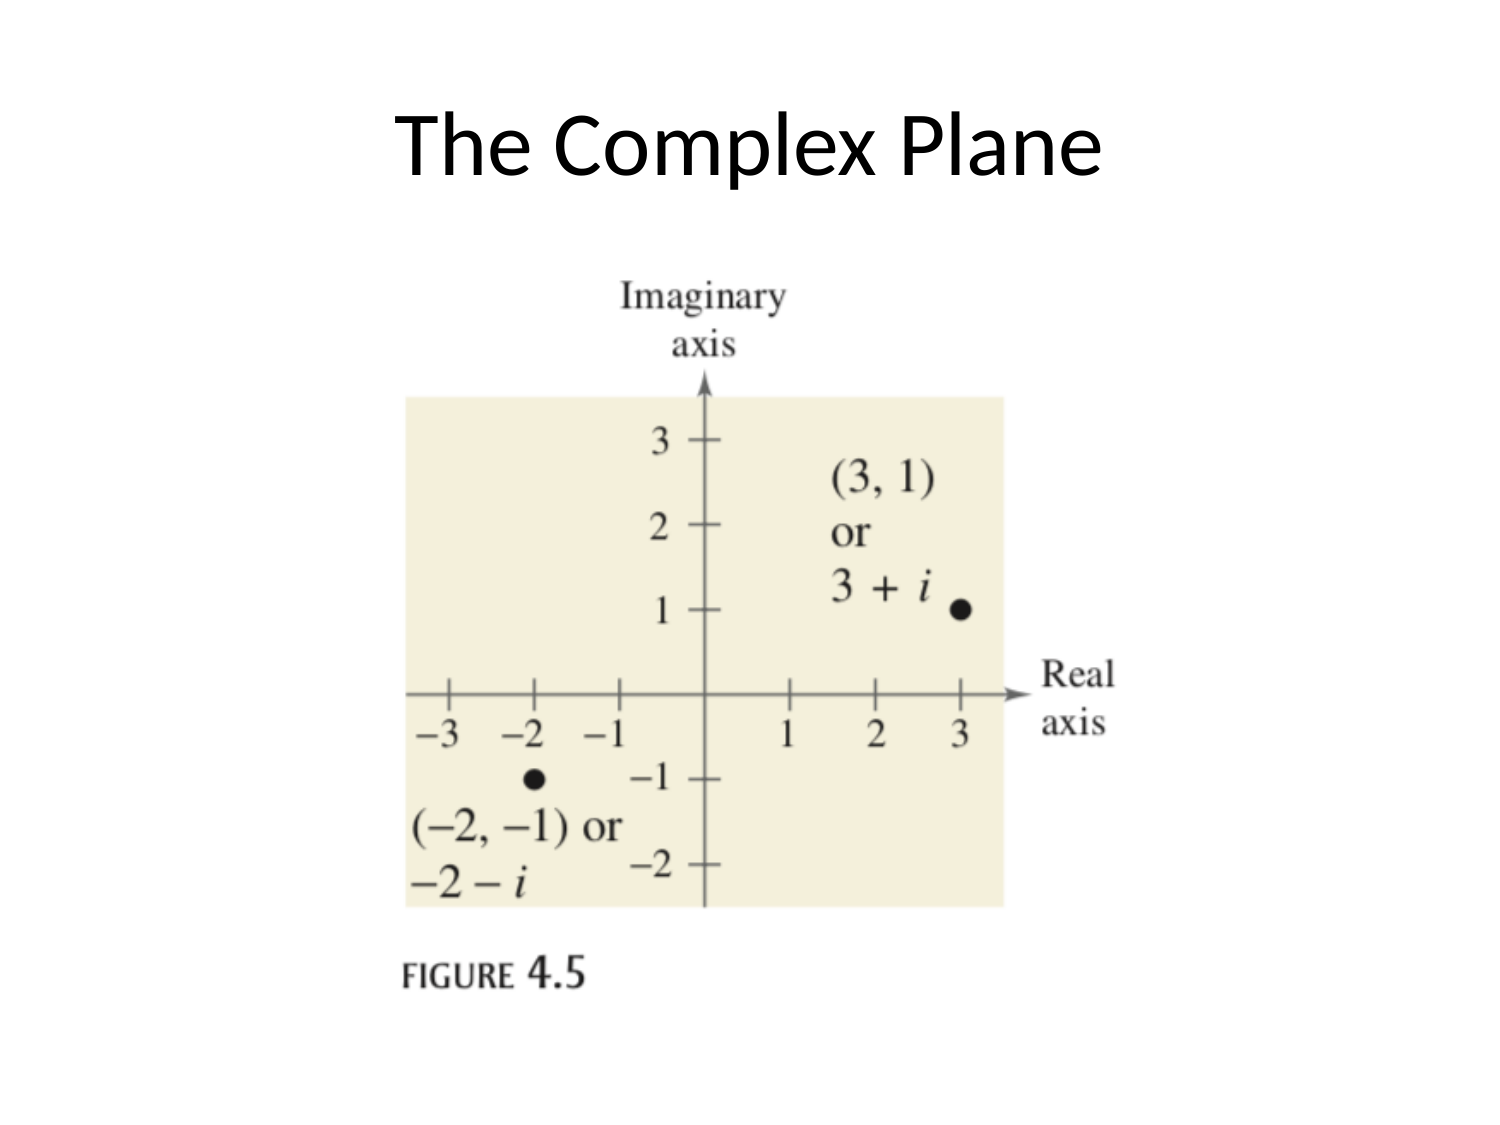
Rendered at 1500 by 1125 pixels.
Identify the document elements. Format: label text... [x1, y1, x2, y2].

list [74, 262, 1426, 1006]
title The Complex Plane [75, 45, 1425, 233]
